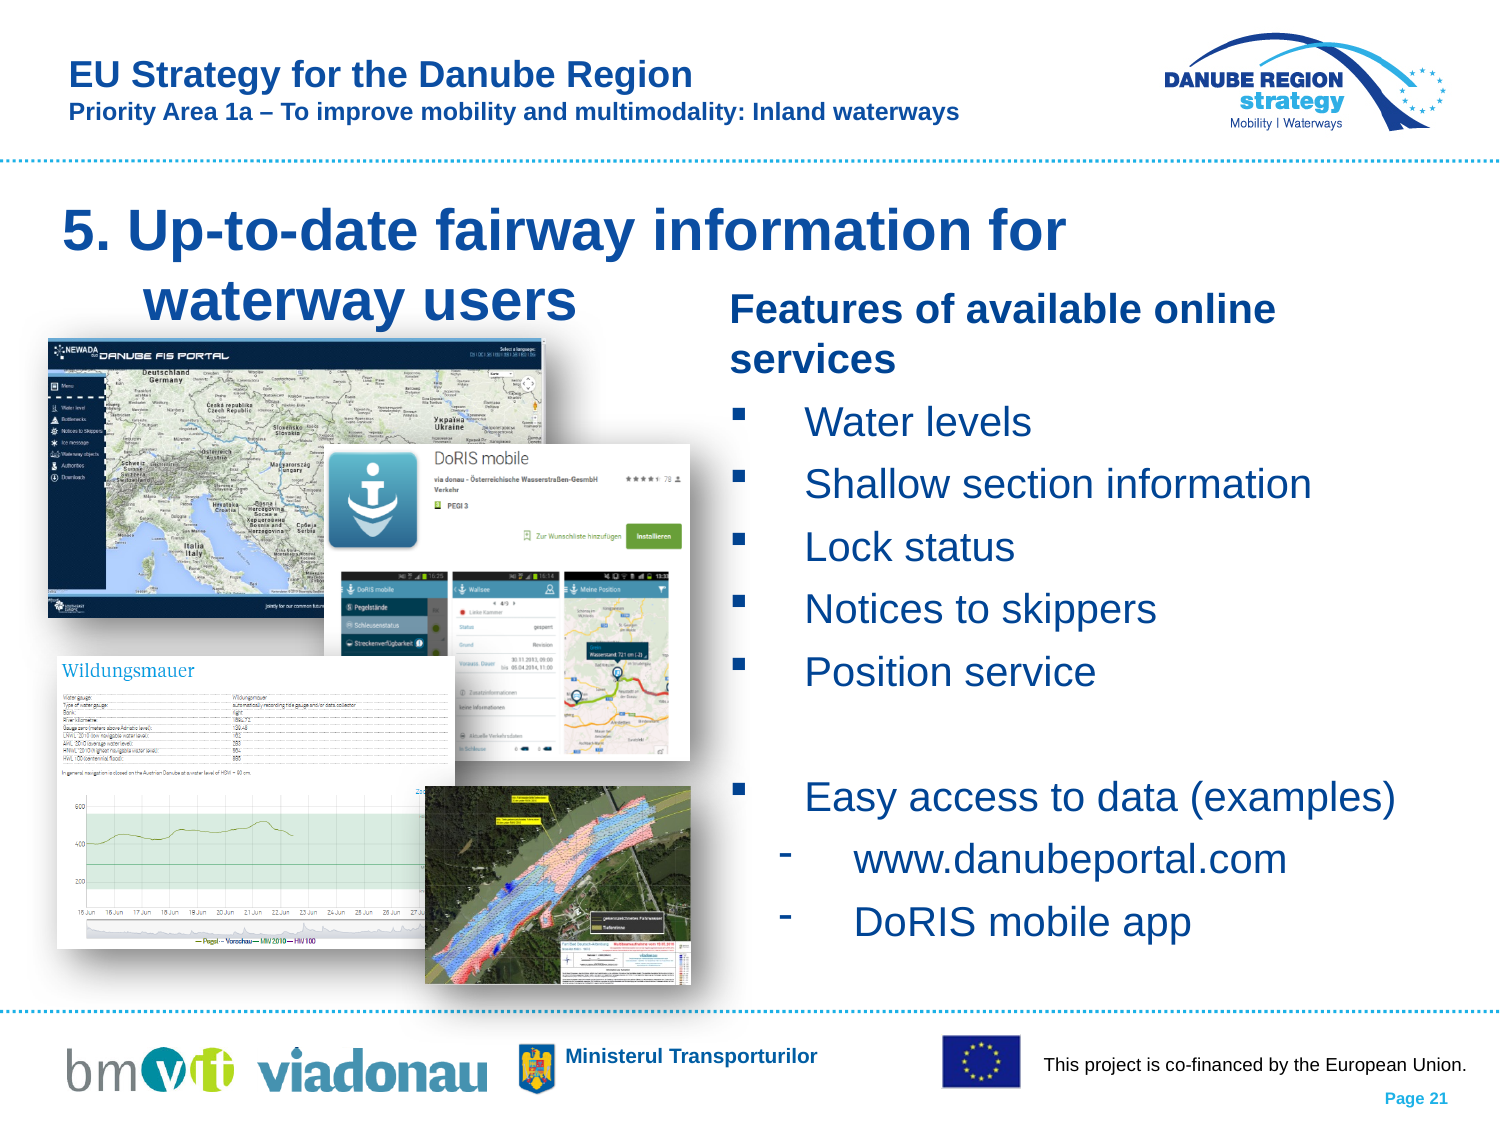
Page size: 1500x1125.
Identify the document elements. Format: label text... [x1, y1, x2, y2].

picture [257, 1047, 487, 1092]
picture [1151, 19, 1459, 145]
picture [67, 1047, 234, 1092]
slide_number Page 21 [1341, 1084, 1463, 1109]
text_box Features of available online services Water levels Shallow section information Lock status Notices to skippers Position service Easy access to data (examples) www.danubeportal.com DoRIS mobile app [714, 274, 1442, 1027]
picture [940, 1034, 1022, 1090]
picture [516, 1041, 557, 1096]
picture [48, 337, 692, 985]
text_box 5. Up-to-date fairway information for waterway users [48, 184, 1466, 268]
text_box This project is co-financed by the European Union. [1026, 1040, 1487, 1084]
